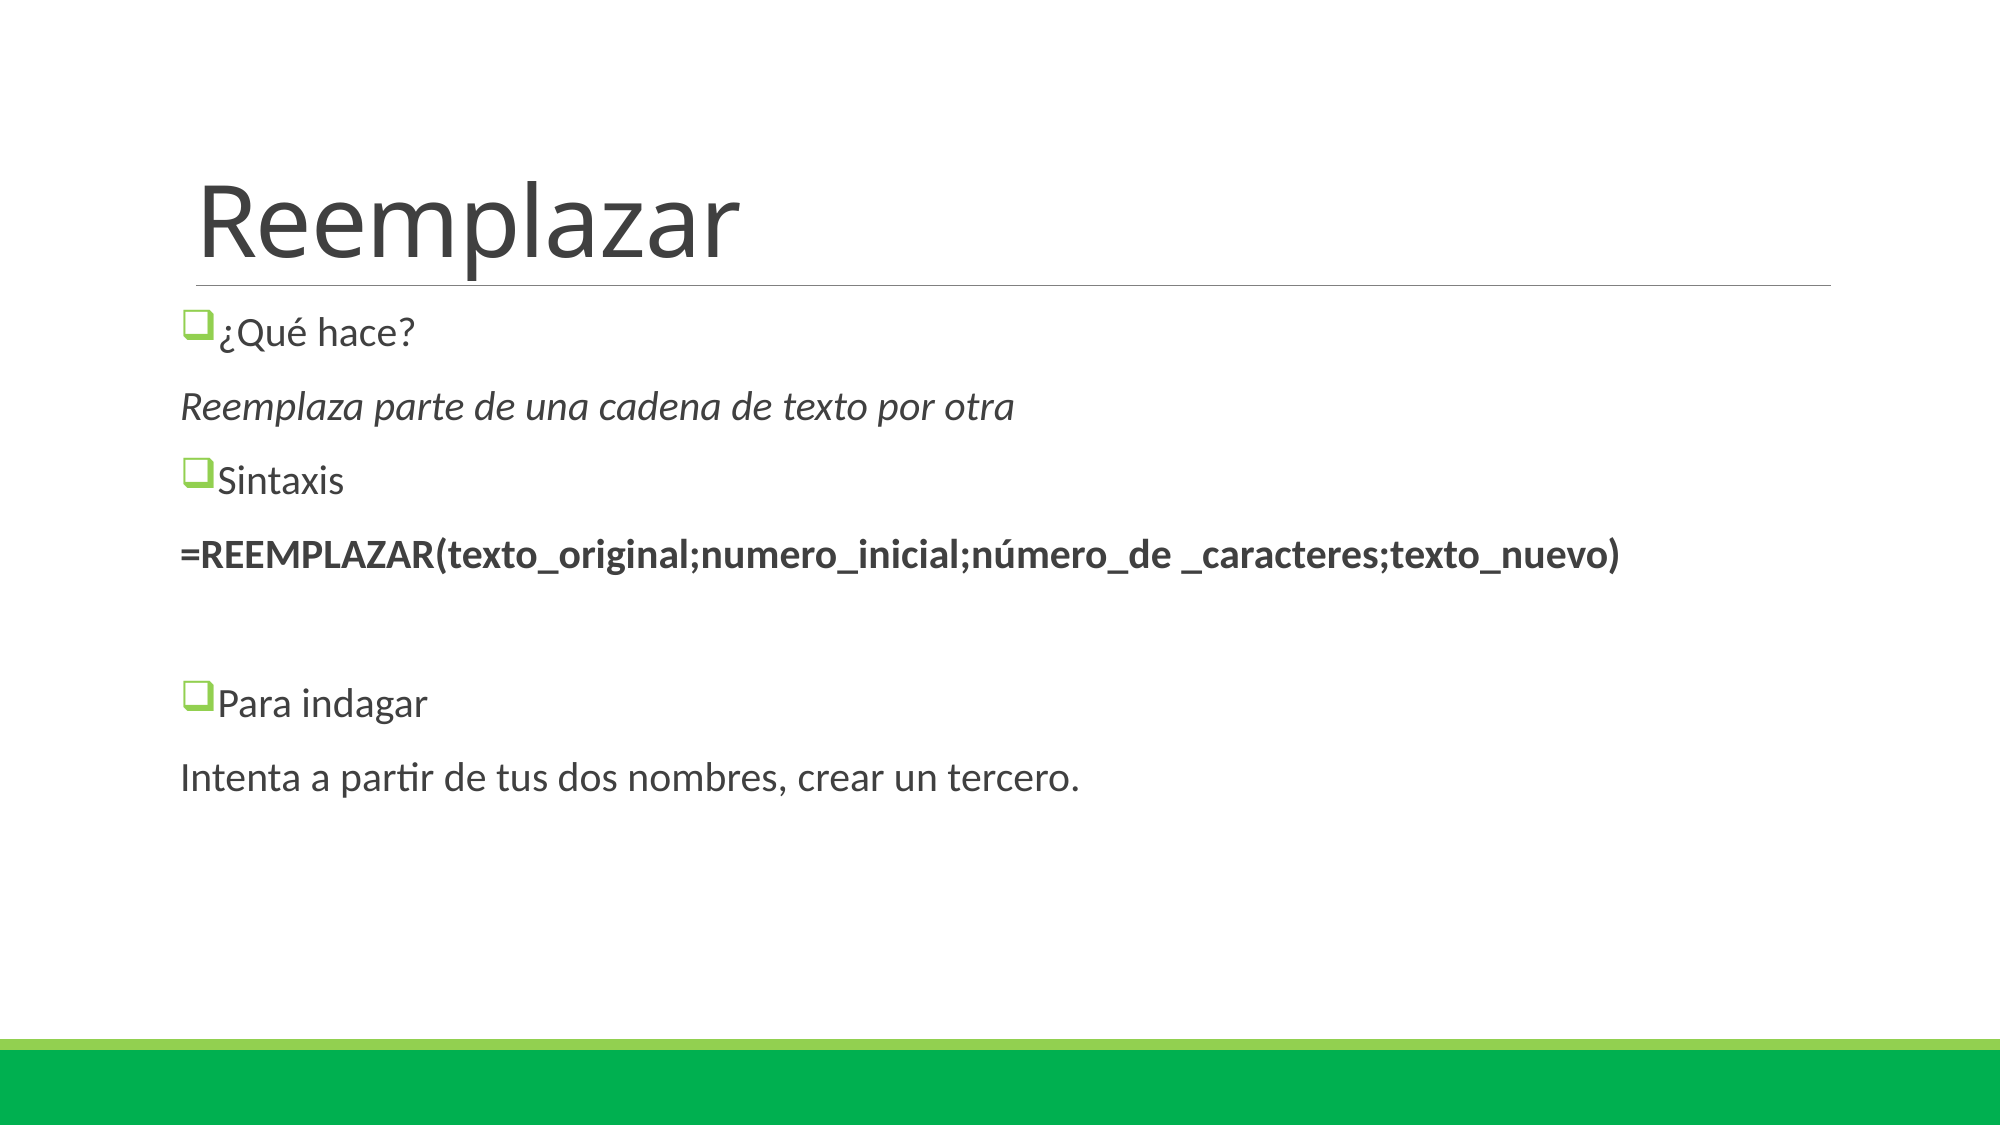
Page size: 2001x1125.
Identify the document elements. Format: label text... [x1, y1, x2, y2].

title Reemplazar [180, 47, 1830, 285]
list ¿Qué hace? Reemplaza parte de una cadena de texto por otra Sintaxis =REEMPLAZAR(texto_original;numero_inicial;número_de _caracteres;texto_nuevo) Para indagar Intenta a partir de tus dos nombres, crear un tercero. [180, 302, 1830, 963]
